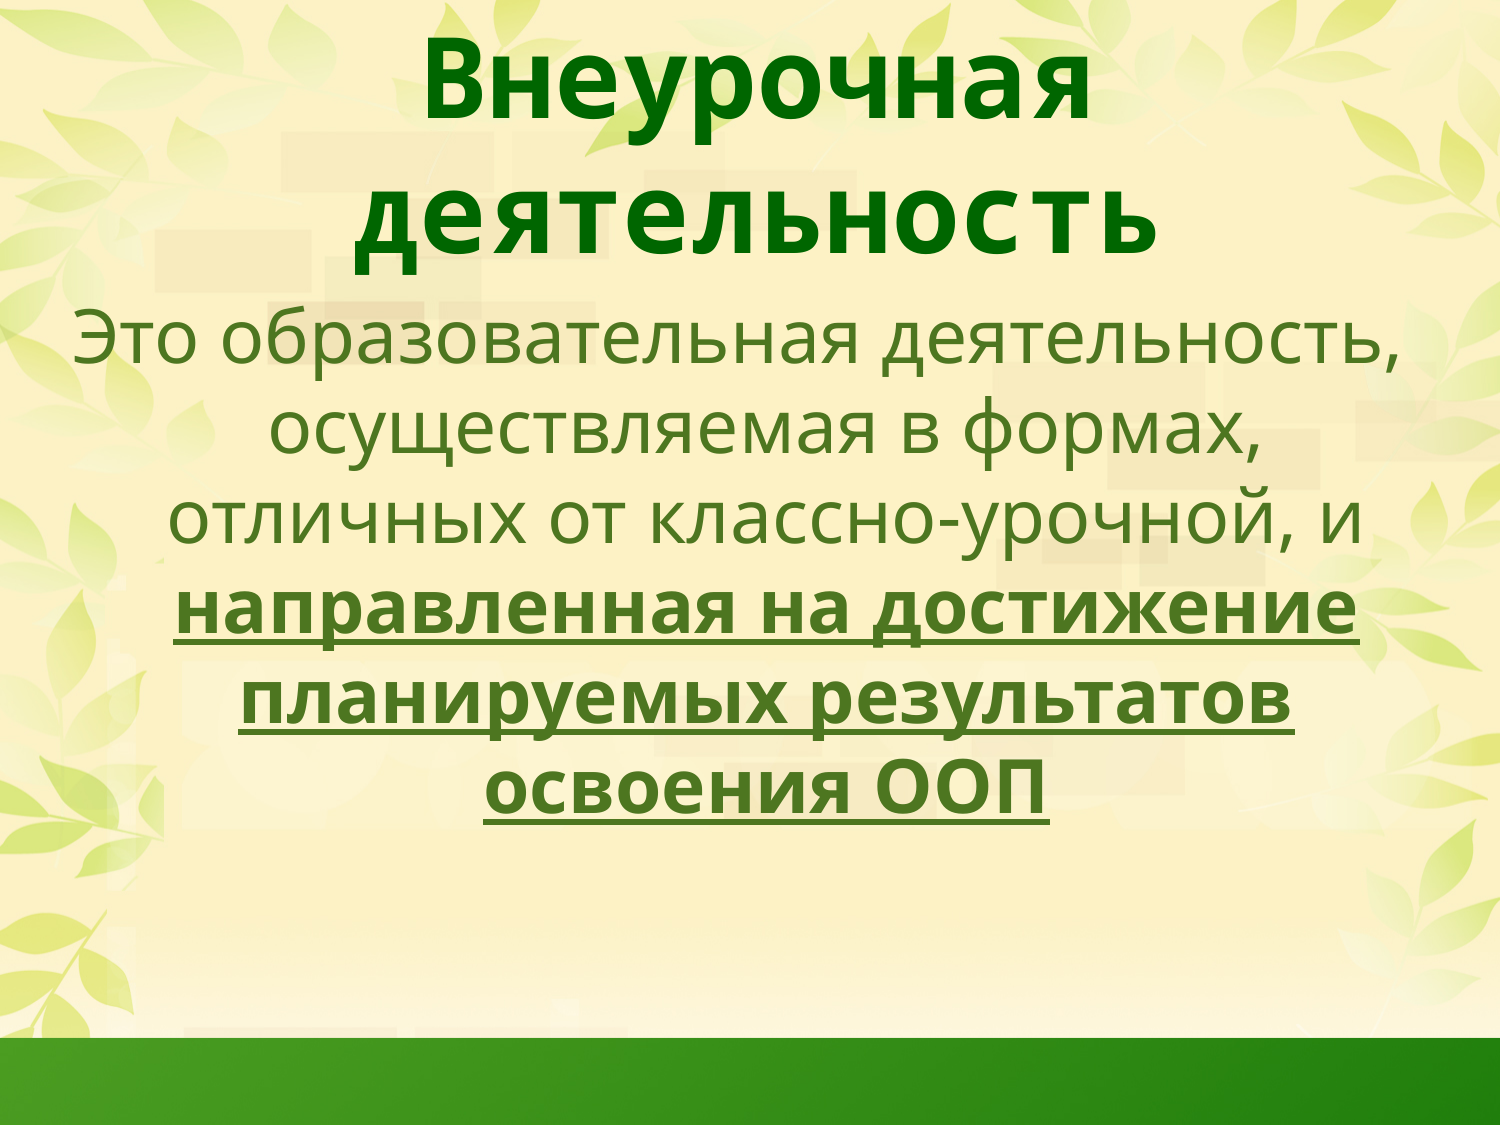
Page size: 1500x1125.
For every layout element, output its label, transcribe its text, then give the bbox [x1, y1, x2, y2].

picture [0, 0, 1500, 1125]
list Это образовательная деятельность, осуществляемая в формах, отличных от классно-урочной, и направленная на достижение планируемых результатов освоения ООП [23, 281, 1454, 1008]
title Внеурочная деятельность [82, 82, 1432, 201]
